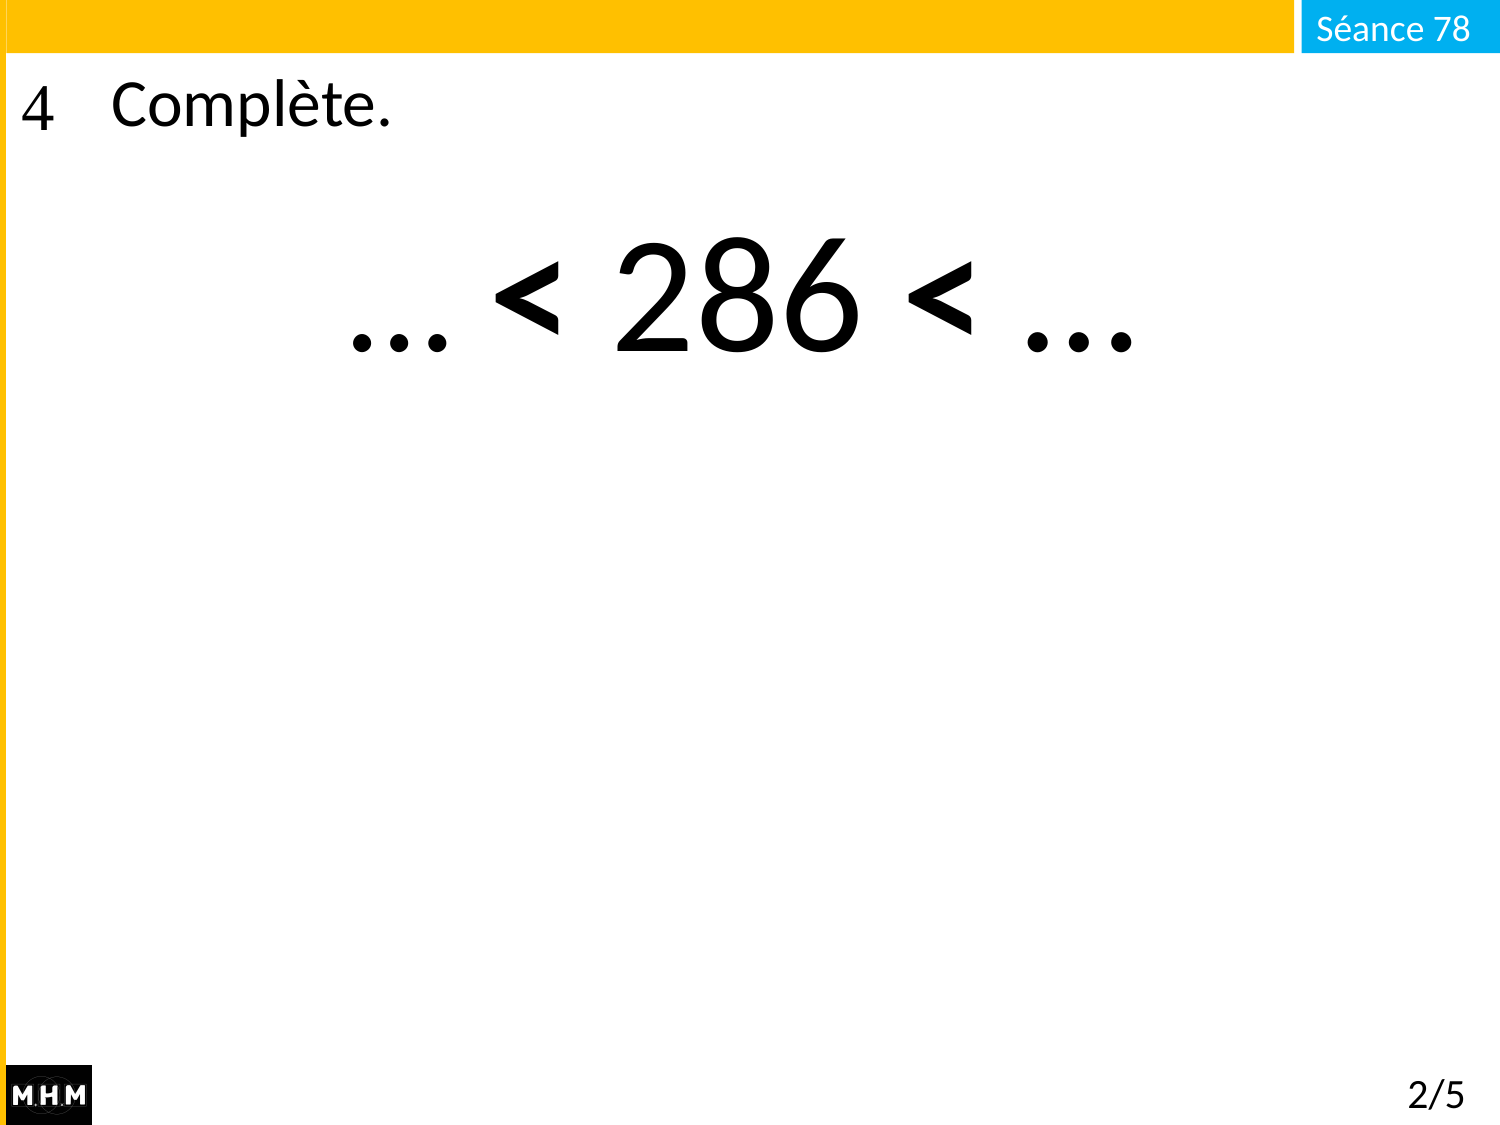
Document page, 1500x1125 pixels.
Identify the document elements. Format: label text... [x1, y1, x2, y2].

picture [6, 1065, 92, 1125]
title Complète. [96, 60, 1391, 149]
text_box … < 286 < … [271, 177, 1216, 393]
list 2/5 [1373, 1064, 1500, 1125]
